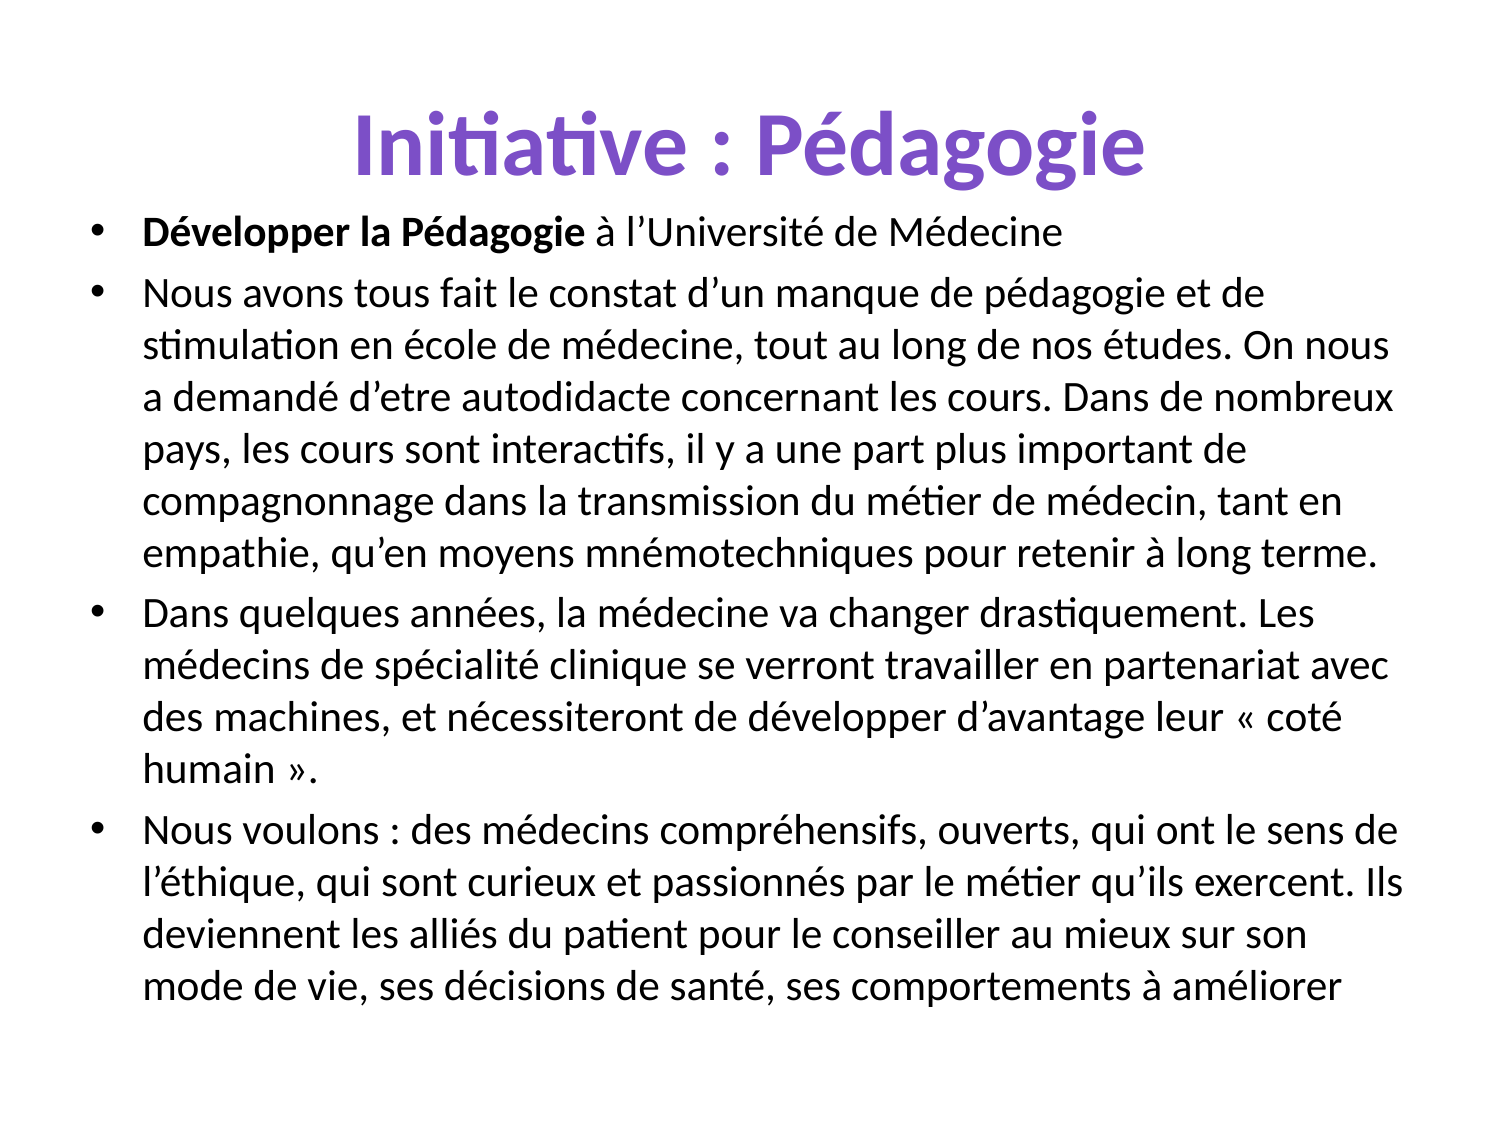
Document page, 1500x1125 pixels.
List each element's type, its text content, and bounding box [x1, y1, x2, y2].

list Développer la Pédagogie à l’Université de Médecine Nous avons tous fait le constat d’un manque de pédagogie et de stimulation en école de médecine, tout au long de nos études. On nous a demandé d’etre autodidacte concernant les cours. Dans de nombreux pays, les cours sont interactifs, il y a une part plus important de compagnonnage dans la transmission du métier de médecin, tant en empathie, qu’en moyens mnémotechniques pour retenir à long terme. Dans quelques années, la médecine va changer drastiquement. Les médecins de spécialité clinique se verront travailler en partenariat avec des machines, et nécessiteront de développer d’avantage leur « coté humain ». Nous voulons : des médecins compréhensifs, ouverts, qui ont le sens de l’éthique, qui sont curieux et passionnés par le métier qu’ils exercent. Ils deviennent les alliés du patient pour le conseiller au mieux sur son mode de vie, ses décisions de santé, ses comportements à améliorer [75, 195, 1425, 1092]
title Initiative : Pédagogie [75, 45, 1425, 195]
